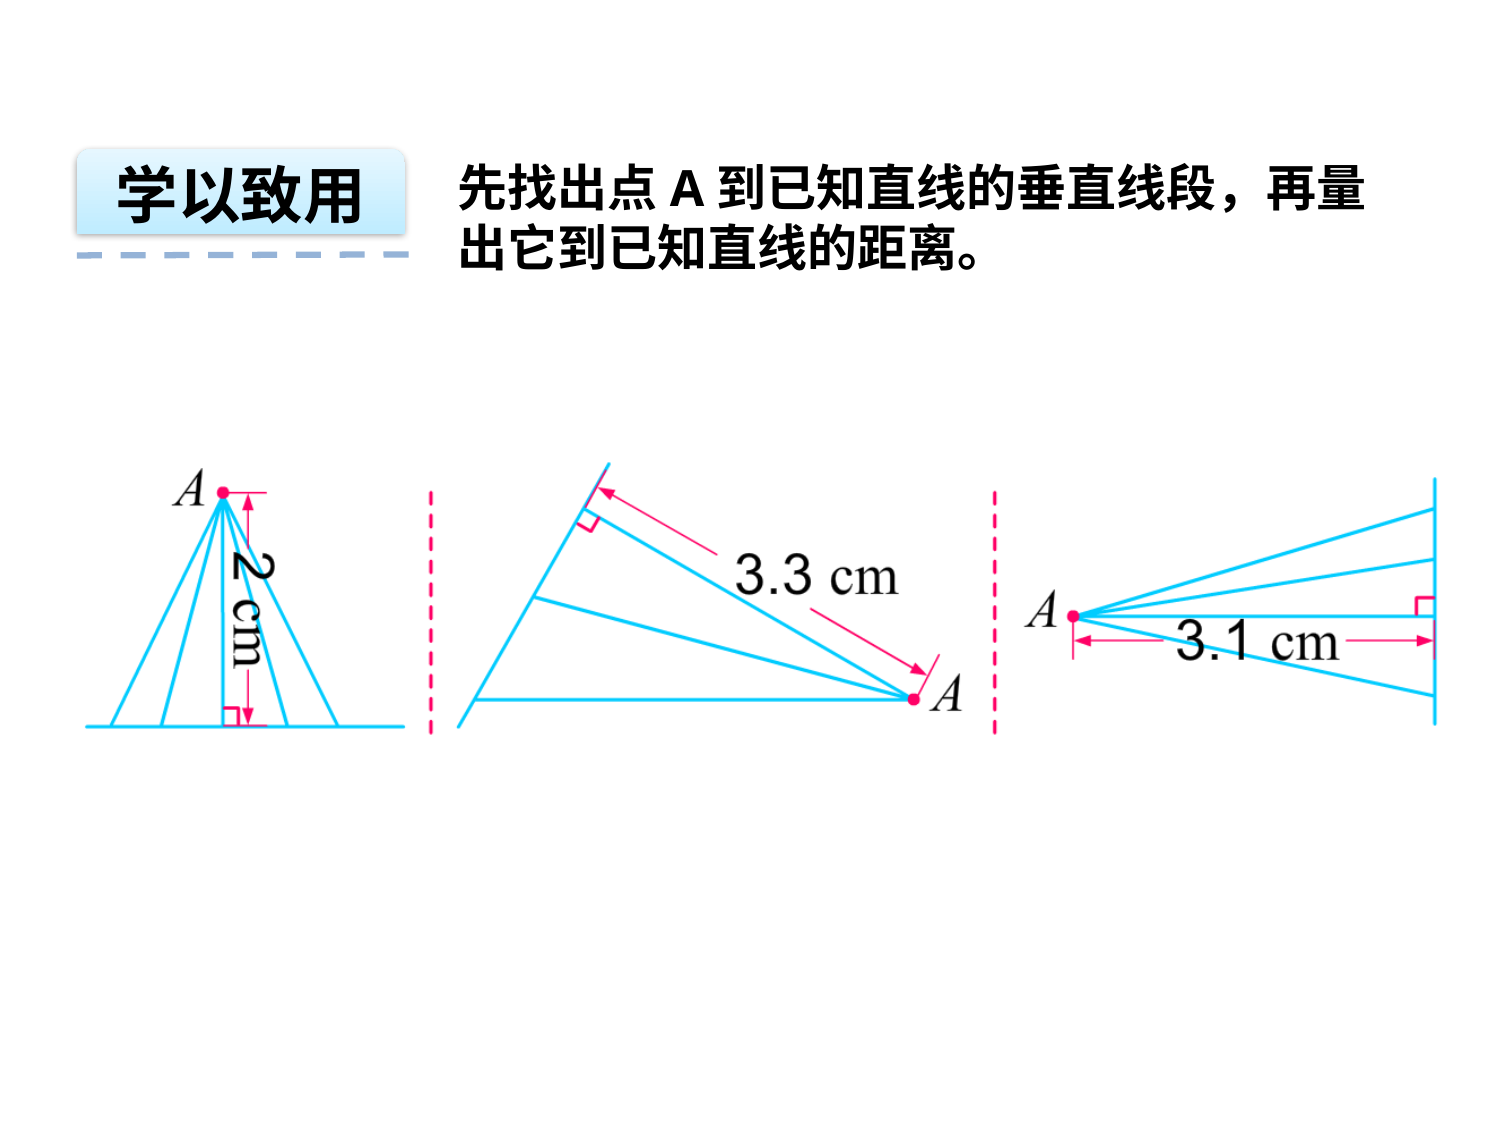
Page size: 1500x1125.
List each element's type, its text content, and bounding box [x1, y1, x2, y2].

text_box 先找出点A到已知直线的垂直线段，再量出它到已知直线的距离。 [442, 148, 1418, 284]
picture [76, 408, 1454, 787]
text_box 学以致用 [76, 148, 406, 235]
